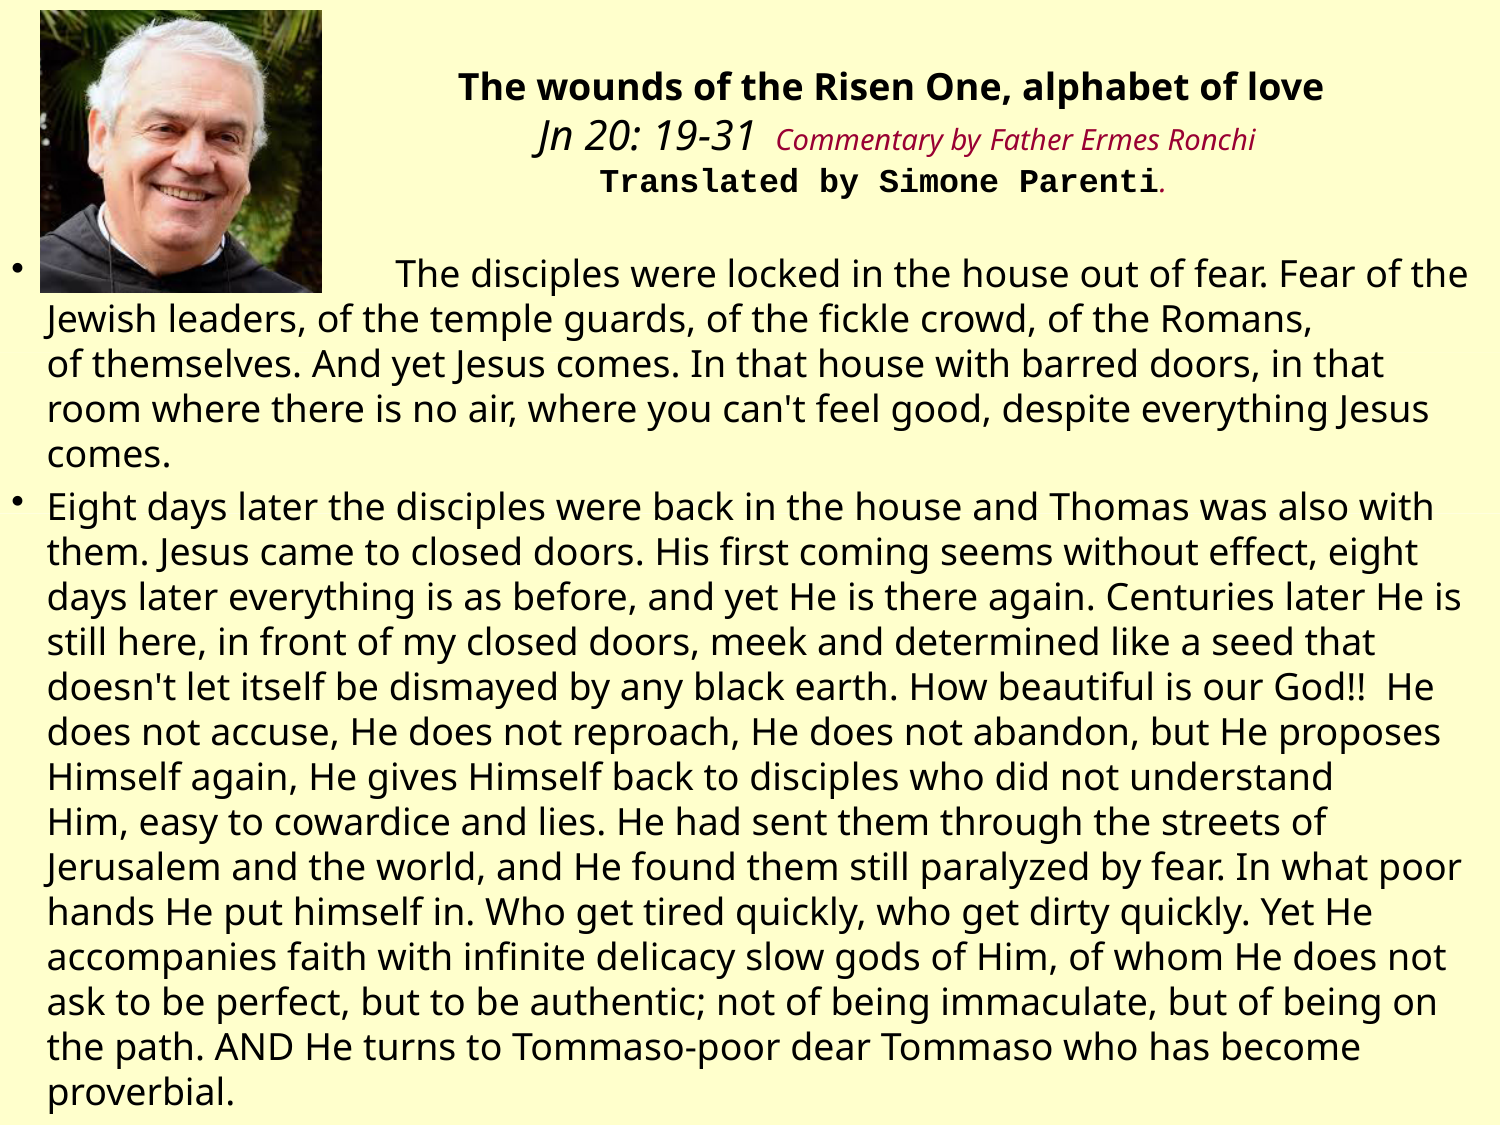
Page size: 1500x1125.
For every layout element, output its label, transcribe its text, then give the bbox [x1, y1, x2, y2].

text_box The disciples were locked in the house out of fear. Fear of the Jewish leaders, of the temple guards, of the fickle crowd, of the Romans, of themselves. And yet Jesus comes. In that house with barred doors, in that room where there is no air, where you can't feel good, despite everything Jesus comes. Eight days later the disciples were back in the house and Thomas was also with them. Jesus came to closed doors. His first coming seems without effect, eight days later everything is as before, and yet He is there again. Centuries later He is still here, in front of my closed doors, meek and determined like a seed that doesn't let itself be dismayed by any black earth. How beautiful is our God!! He does not accuse, He does not reproach, He does not abandon, but He proposes Himself again, He gives Himself back to disciples who did not understand Him, easy to cowardice and lies. He had sent them through the streets of Jerusalem and the world, and He found them still paralyzed by fear. In what poor hands He put himself in. Who get tired quickly, who get dirty quickly. Yet He accompanies faith with infinite delicacy slow gods of Him, of whom He does not ask to be perfect, but to be authentic; not of being immaculate, but of being on the path. AND He turns to Tommaso-poor dear Tommaso who has become proverbial. [0, 242, 1497, 1121]
picture [40, 10, 322, 293]
text_box [662, 137, 1413, 193]
text_box The wounds of the Risen One, alphabet of love Jn 20: 19-31 Commentary by Father Ermes Ronchi Translated by Simone Parenti. [322, 51, 1472, 207]
